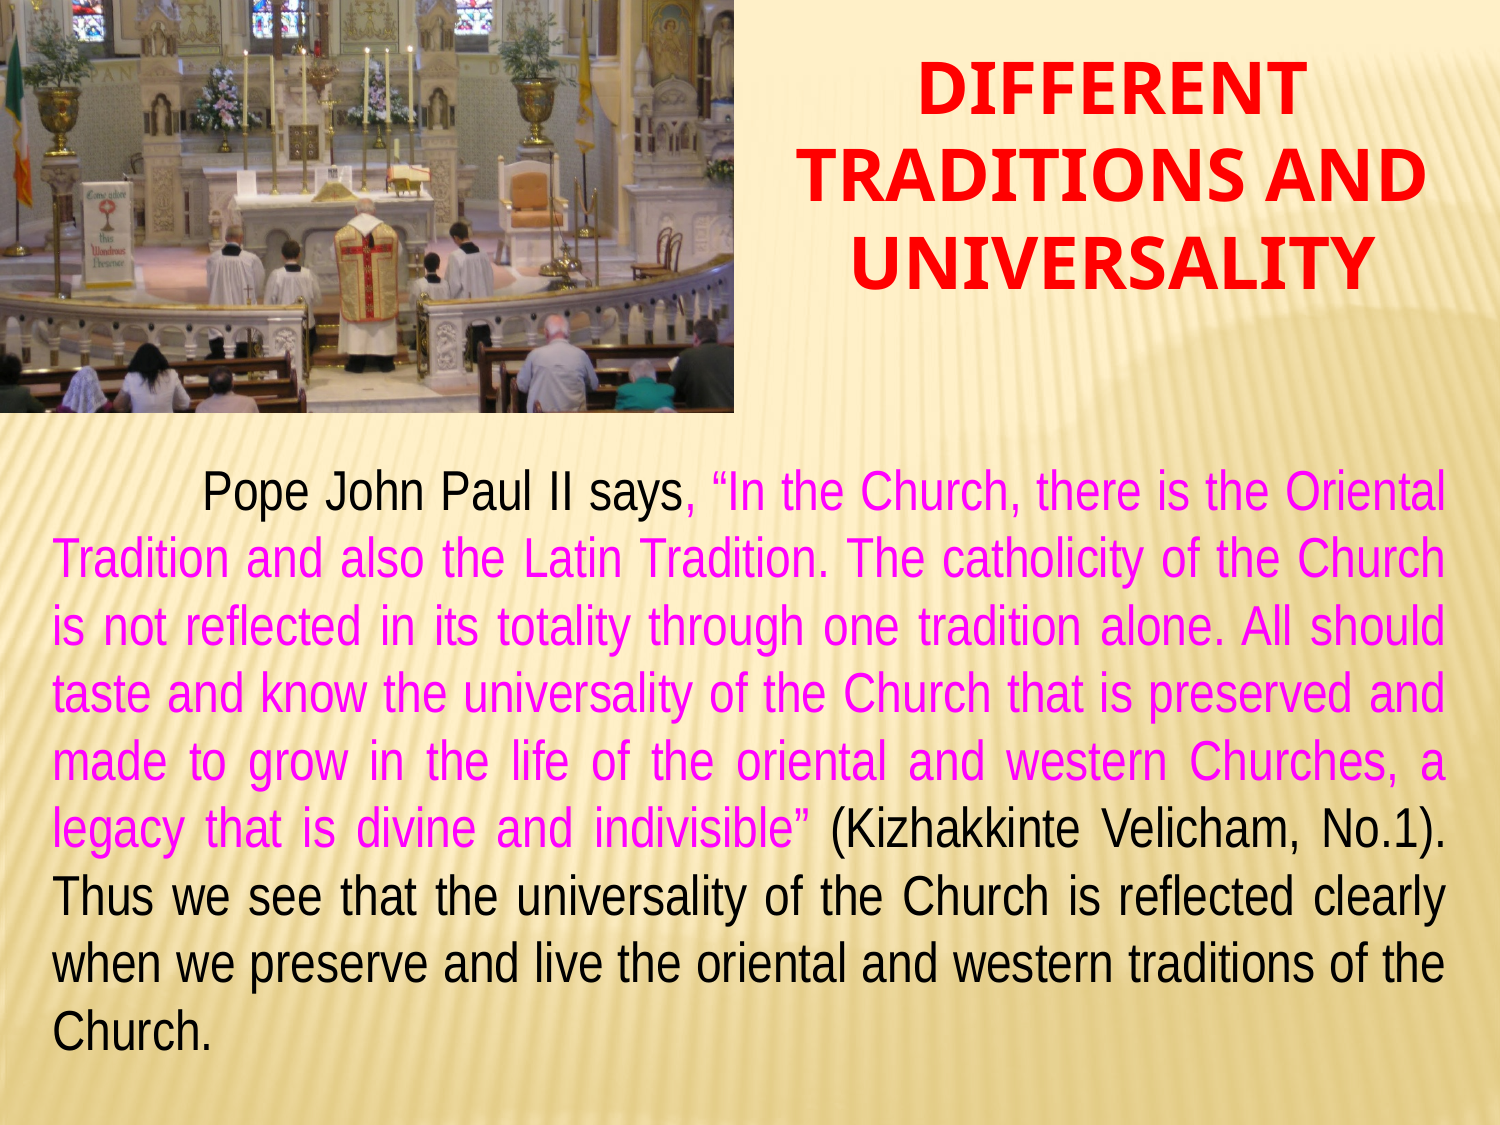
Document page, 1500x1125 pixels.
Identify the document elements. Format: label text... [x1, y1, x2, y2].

text_box Pope John Paul II says, “In the Church, there is the Oriental Tradition and also the Latin Tradition. The catholicity of the Church is not reflected in its totality through one tradition alone. All should taste and know the universality of the Church that is preserved and made to grow in the life of the oriental and western Churches, a legacy that is divine and indivisible” (Kizhakkinte Velicham, No.1). Thus we see that the universality of the Church is reflected clearly when we preserve and live the oriental and western traditions of the Church. [37, 446, 1463, 1069]
picture [0, 0, 734, 413]
text_box DIFFERENT TRADITIONS AND UNIVERSALITY [742, 33, 1488, 312]
